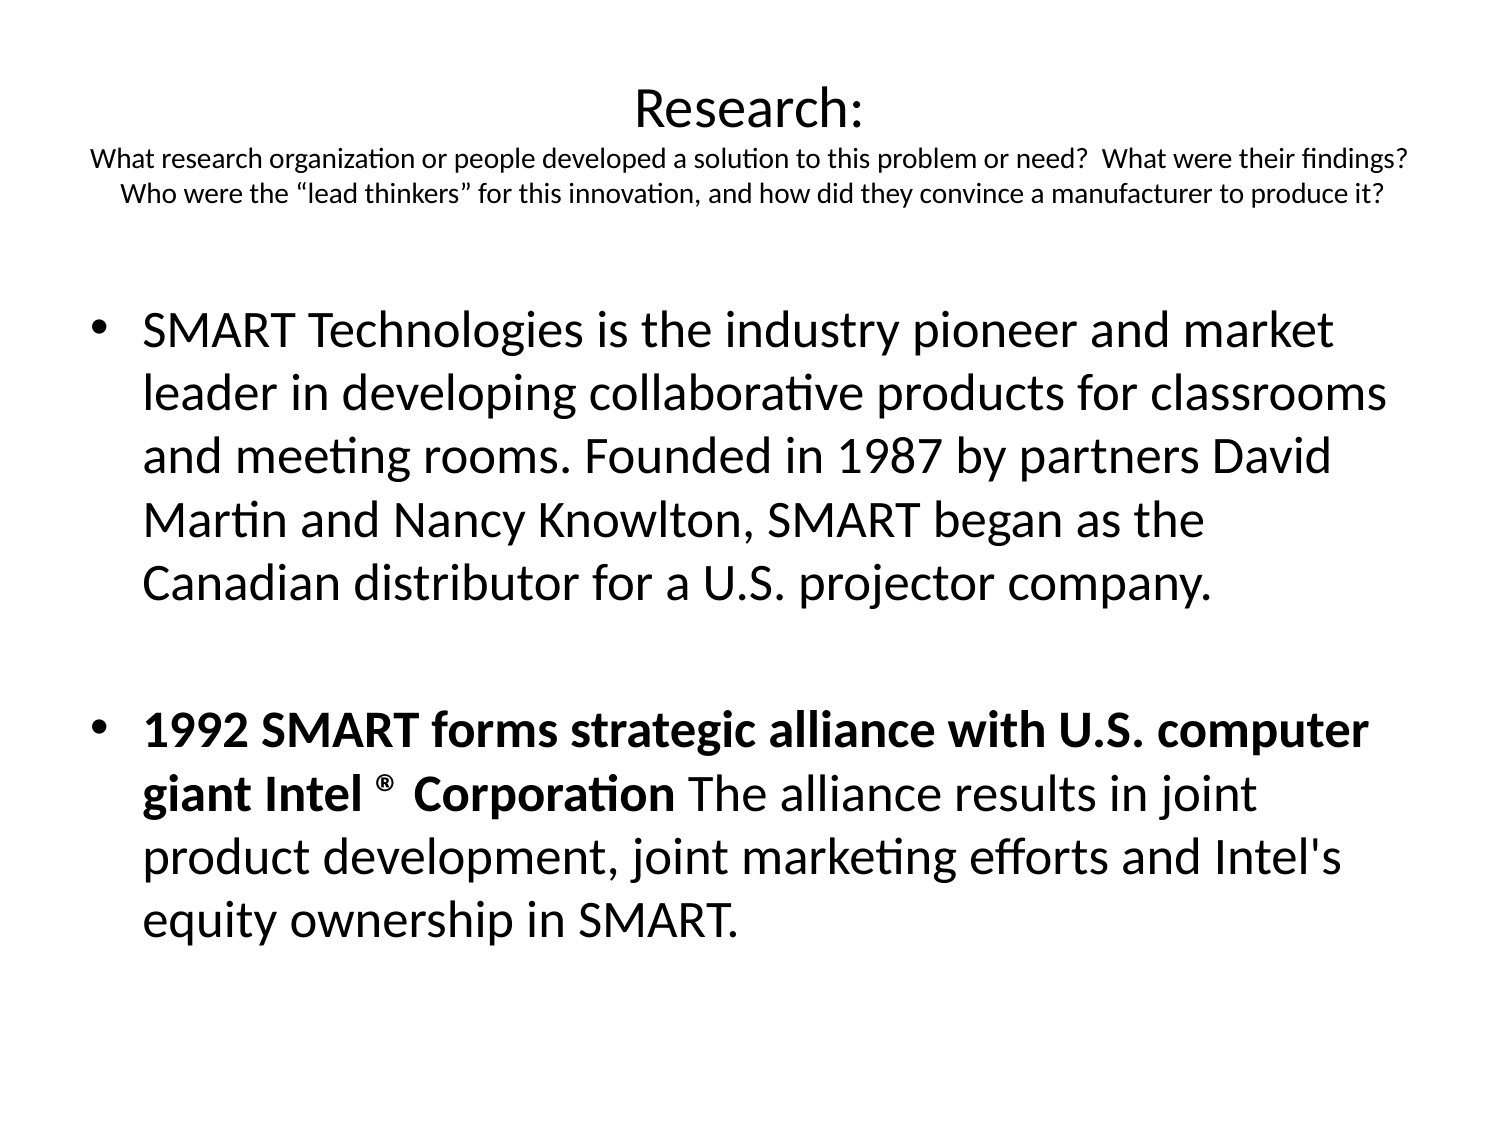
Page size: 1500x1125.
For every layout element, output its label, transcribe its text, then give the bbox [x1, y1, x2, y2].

title Research: What research organization or people developed a solution to this problem or need? What were their findings? Who were the “lead thinkers” for this innovation, and how did they convince a manufacturer to produce it? [75, 45, 1425, 233]
list SMART Technologies is the industry pioneer and market leader in developing collaborative products for classrooms and meeting rooms. Founded in 1987 by partners David Martin and Nancy Knowlton, SMART began as the Canadian distributor for a U.S. projector company. 1992 SMART forms strategic alliance with U.S. computer giant Intel ® Corporation The alliance results in joint product development, joint marketing efforts and Intel's equity ownership in SMART. [75, 287, 1425, 1030]
